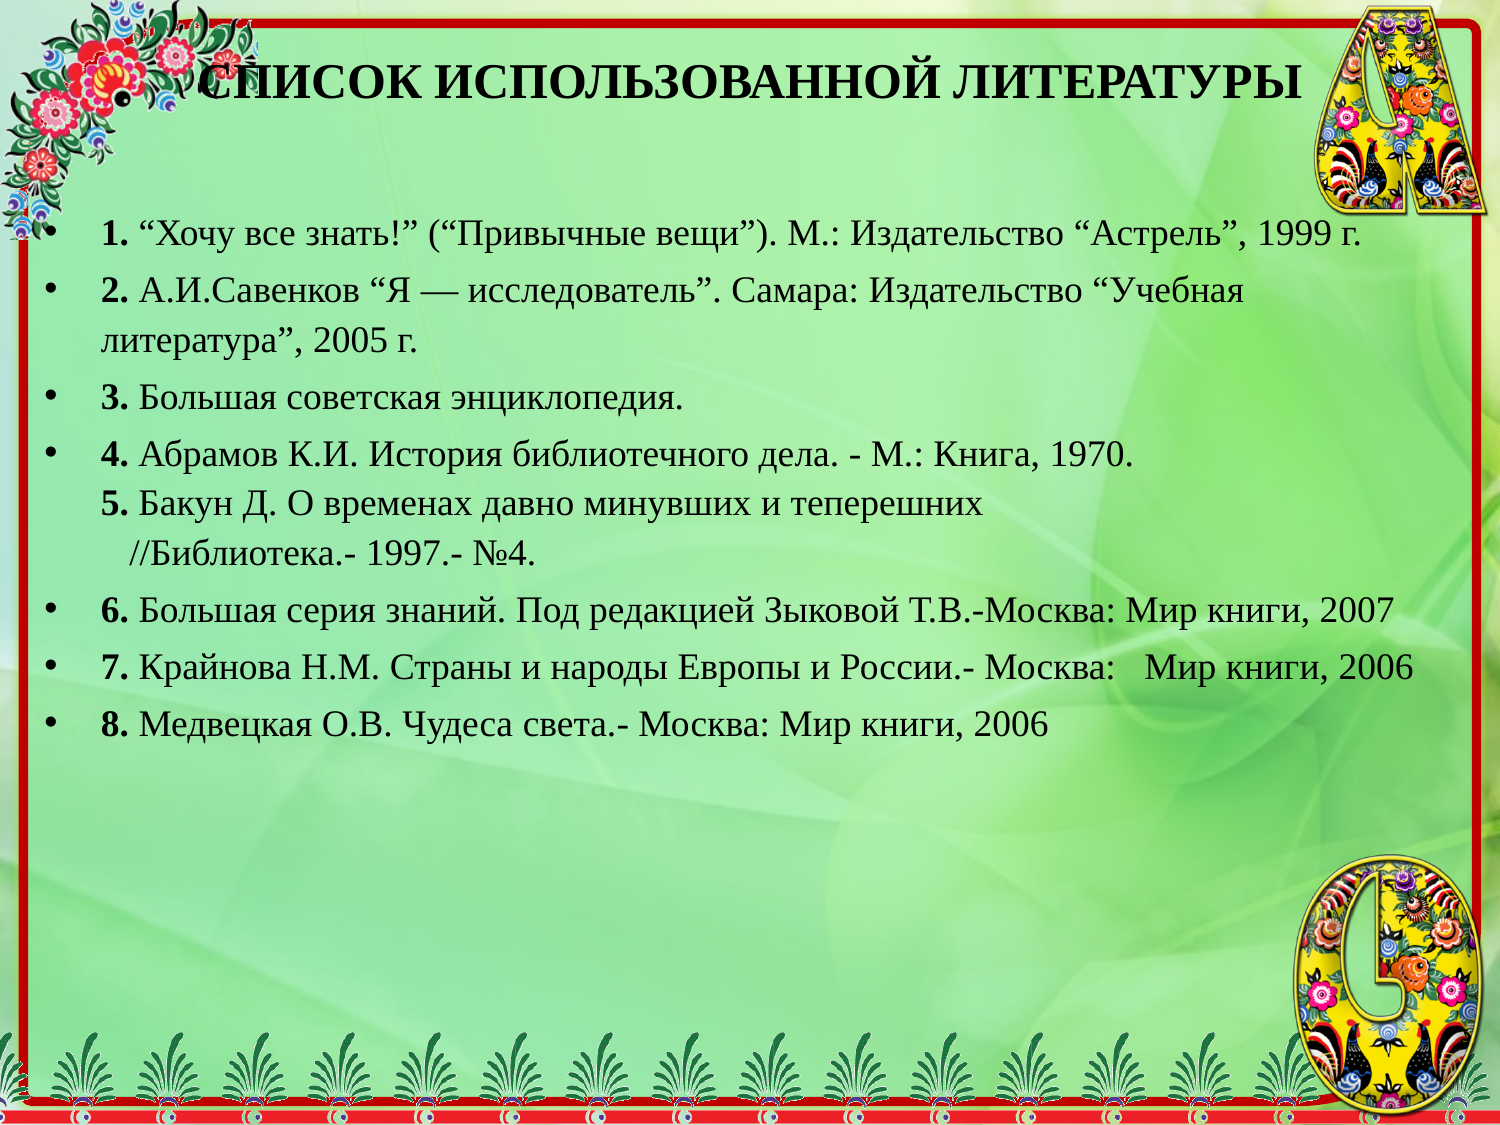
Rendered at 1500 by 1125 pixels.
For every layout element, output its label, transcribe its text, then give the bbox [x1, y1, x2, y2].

title СПИСОК ИСПОЛЬЗОВАННОЙ ЛИТЕРАТУРЫ [75, 45, 1425, 173]
list 1. “Хочу все знать!” (“Привычные вещи”). М.: Издательство “Астрель”, 1999 г. 2. А.И.Савенков “Я — исследователь”. Самара: Издательство “Учебная литература”, 2005 г. 3. Большая советская энциклопедия. 4. Абрамов К.И. История библиотечного дела. - М.: Книга, 1970. 5. Бакун Д. О временах давно минувших и теперешних //Библиотека.- 1997.- №4. 6. Большая серия знаний. Под редакцией Зыковой Т.В.-Москва: Мир книги, 2007 7. Крайнова Н.М. Страны и народы Европы и России.- Москва: Мир книги, 2006 8. Медвецкая О.В. Чудеса света.- Москва: Мир книги, 2006 [29, 196, 1459, 1005]
picture [0, 0, 1500, 1125]
